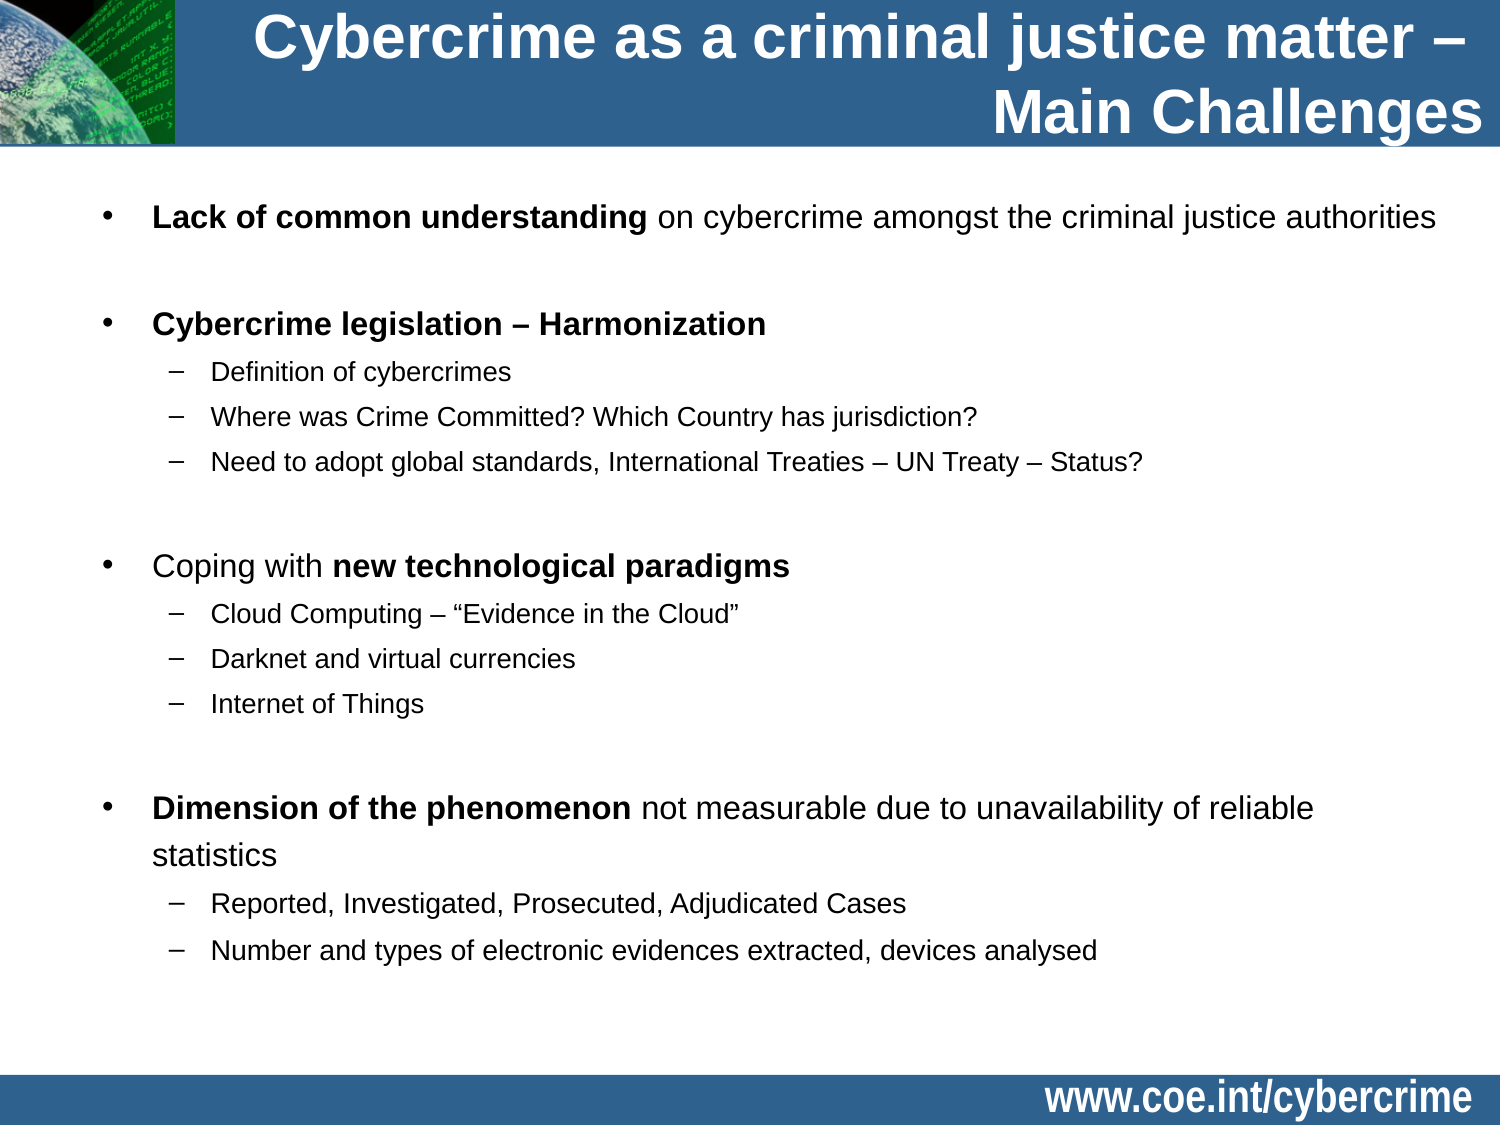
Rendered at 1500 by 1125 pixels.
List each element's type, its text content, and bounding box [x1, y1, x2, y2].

text_box Cybercrime as a criminal justice matter – Main Challenges [177, 0, 1500, 149]
text_box [0, 1073, 1030, 1125]
text_box Lack of common understanding on cybercrime amongst the criminal justice authorities Cybercrime legislation – Harmonization Definition of cybercrimes Where was Crime Committed? Which Country has jurisdiction? Need to adopt global standards, International Treaties – UN Treaty – Status? Coping with new technological paradigms Cloud Computing – “Evidence in the Cloud” Darknet and virtual currencies Internet of Things Dimension of the phenomenon not measurable due to unavailability of reliable statistics Reported, Investigated, Prosecuted, Adjudicated Cases Number and types of electronic evidences extracted, devices analysed [87, 180, 1458, 1031]
picture [0, 0, 175, 144]
text_box www.coe.int/cybercrime [1030, 1059, 1500, 1125]
